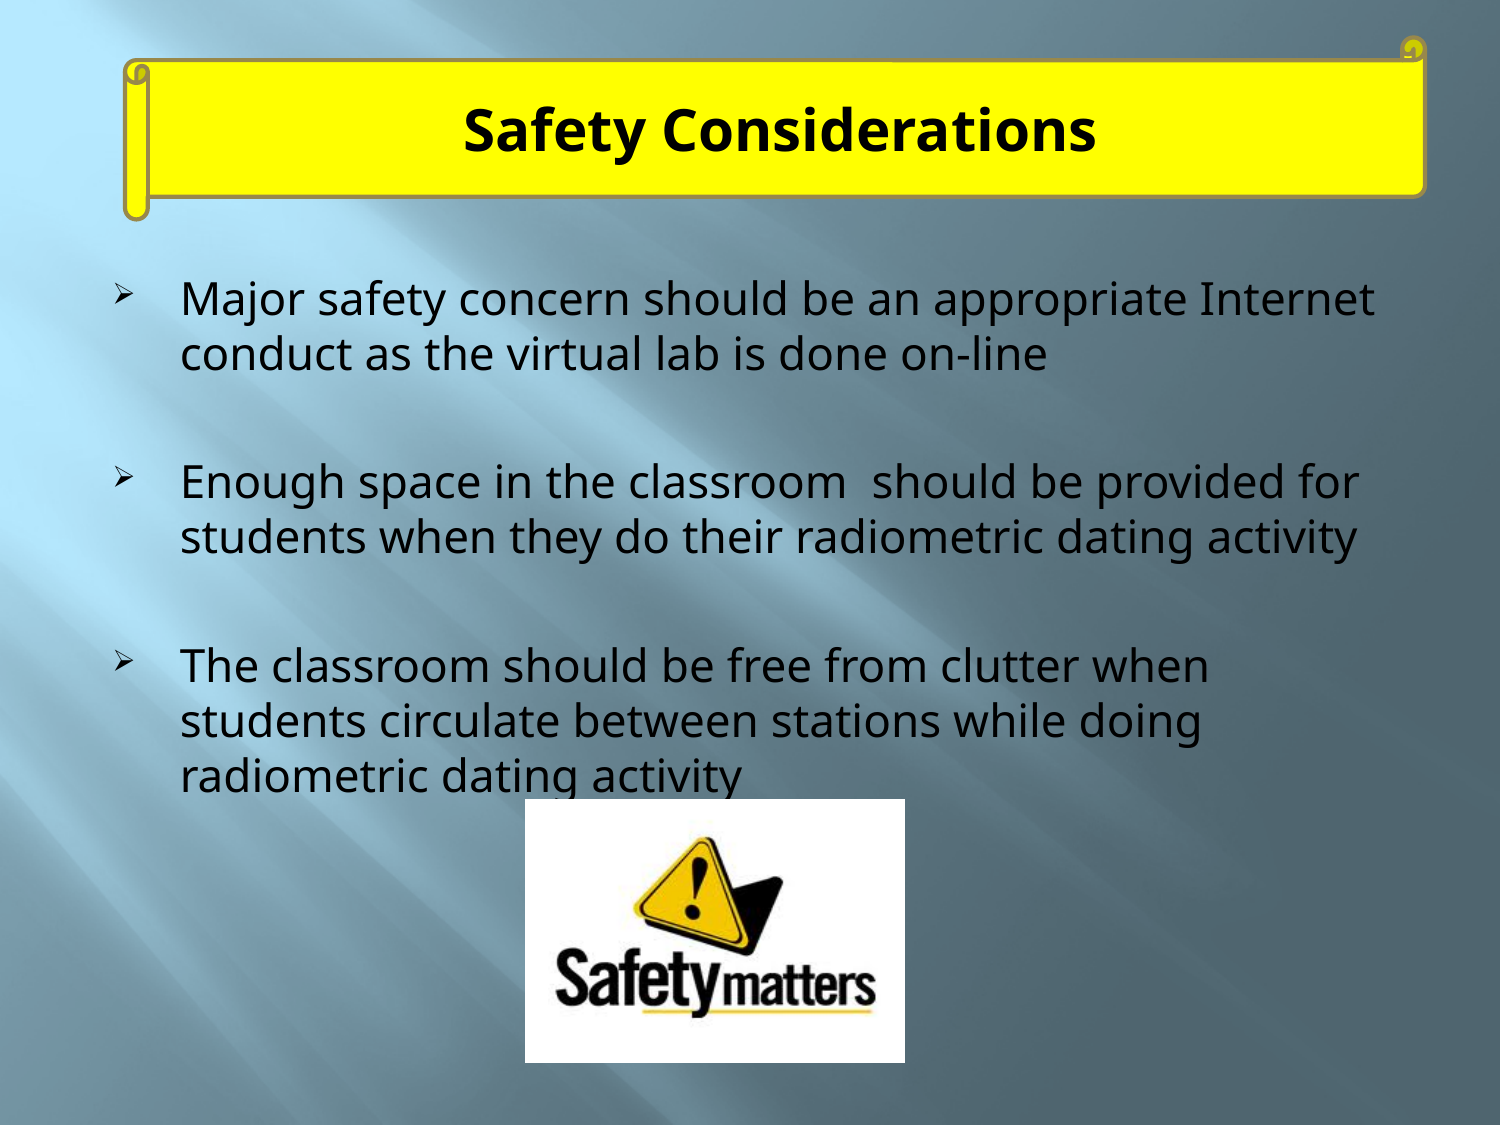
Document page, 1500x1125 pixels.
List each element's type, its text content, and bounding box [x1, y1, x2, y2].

list Major safety concern should be an appropriate Internet conduct as the virtual lab is done on-line Enough space in the classroom should be provided for students when they do their radiometric dating activity The classroom should be free from clutter when students circulate between stations while doing radiometric dating activity [75, 262, 1425, 1035]
picture [524, 799, 905, 1063]
text_box Safety Considerations [122, 35, 1428, 222]
